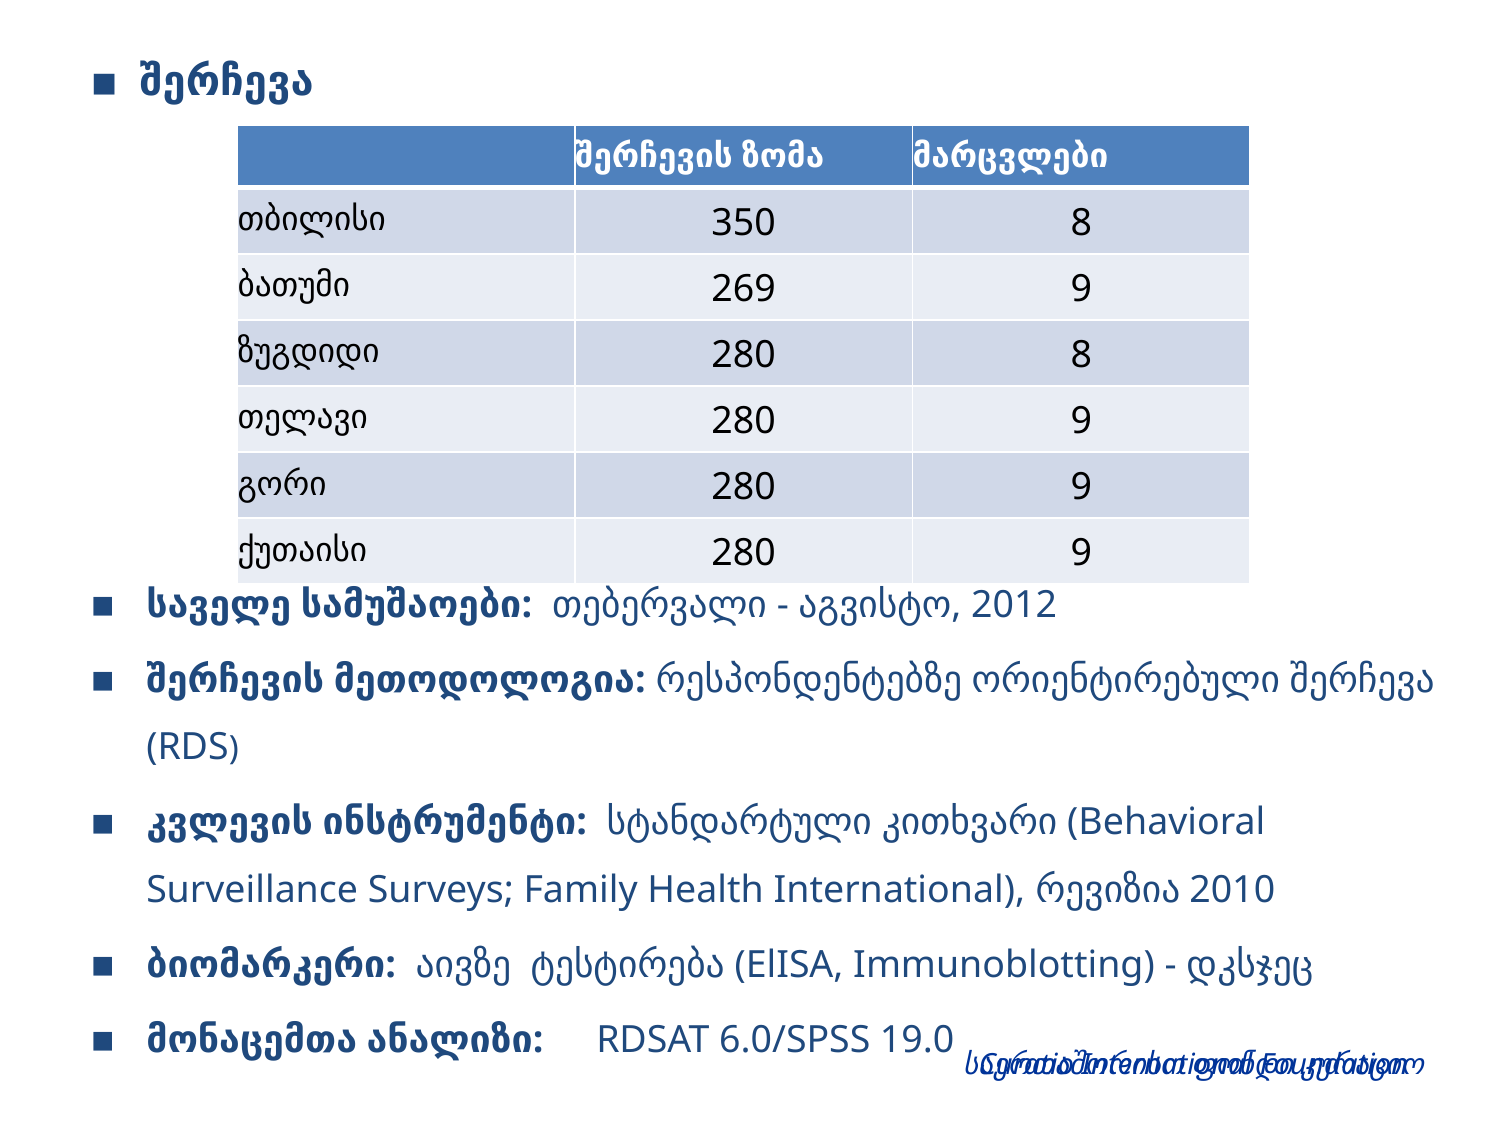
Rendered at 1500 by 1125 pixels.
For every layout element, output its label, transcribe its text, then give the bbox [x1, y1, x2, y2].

table_cell 280 [576, 321, 912, 385]
table_cell 350 [576, 190, 912, 253]
table_cell 9 [913, 519, 1249, 583]
table_cell ქუთაისი [238, 519, 574, 583]
table_cell ზუგდიდი [238, 321, 574, 385]
table_cell 269 [576, 255, 912, 319]
table_cell 280 [576, 519, 912, 583]
table_header შერჩევის ზომა [576, 126, 912, 185]
table_cell თელავი [238, 387, 574, 451]
table_cell 8 [913, 190, 1249, 253]
table_cell 280 [576, 387, 912, 451]
table_cell 9 [913, 453, 1249, 517]
table_cell 9 [913, 255, 1249, 319]
table_cell გორი [238, 453, 574, 517]
table_cell ბათუმი [238, 255, 574, 319]
text_box საველე სამუშაოები: თებერვალი - აგვისტო, 2012 შერჩევის მეთოდოლოგია: რესპონდენტებზე ორიენტირებული შერჩევა (RDS) კვლევის ინსტრუმენტი: სტანდარტული კითხვარი (Behavioral Surveillance Surveys; Family Health International), რევიზია 2010 ბიომარკერი: აივზე ტესტირება (ElISA, Immunoblotting) - დკსჯეც მონაცემთა ანალიზი: RDSAT 6.0/SPSS 19.0 [74, 549, 1500, 1025]
table_header [238, 126, 574, 185]
text_box შერჩევა [74, 45, 1425, 113]
table_cell 8 [913, 321, 1249, 385]
table_cell თბილისი [238, 190, 574, 253]
table_header მარცვლები [913, 126, 1249, 185]
table_cell 280 [576, 453, 912, 517]
table_cell 9 [913, 387, 1249, 451]
footer Curatio International Foundation [937, 1037, 1450, 1091]
